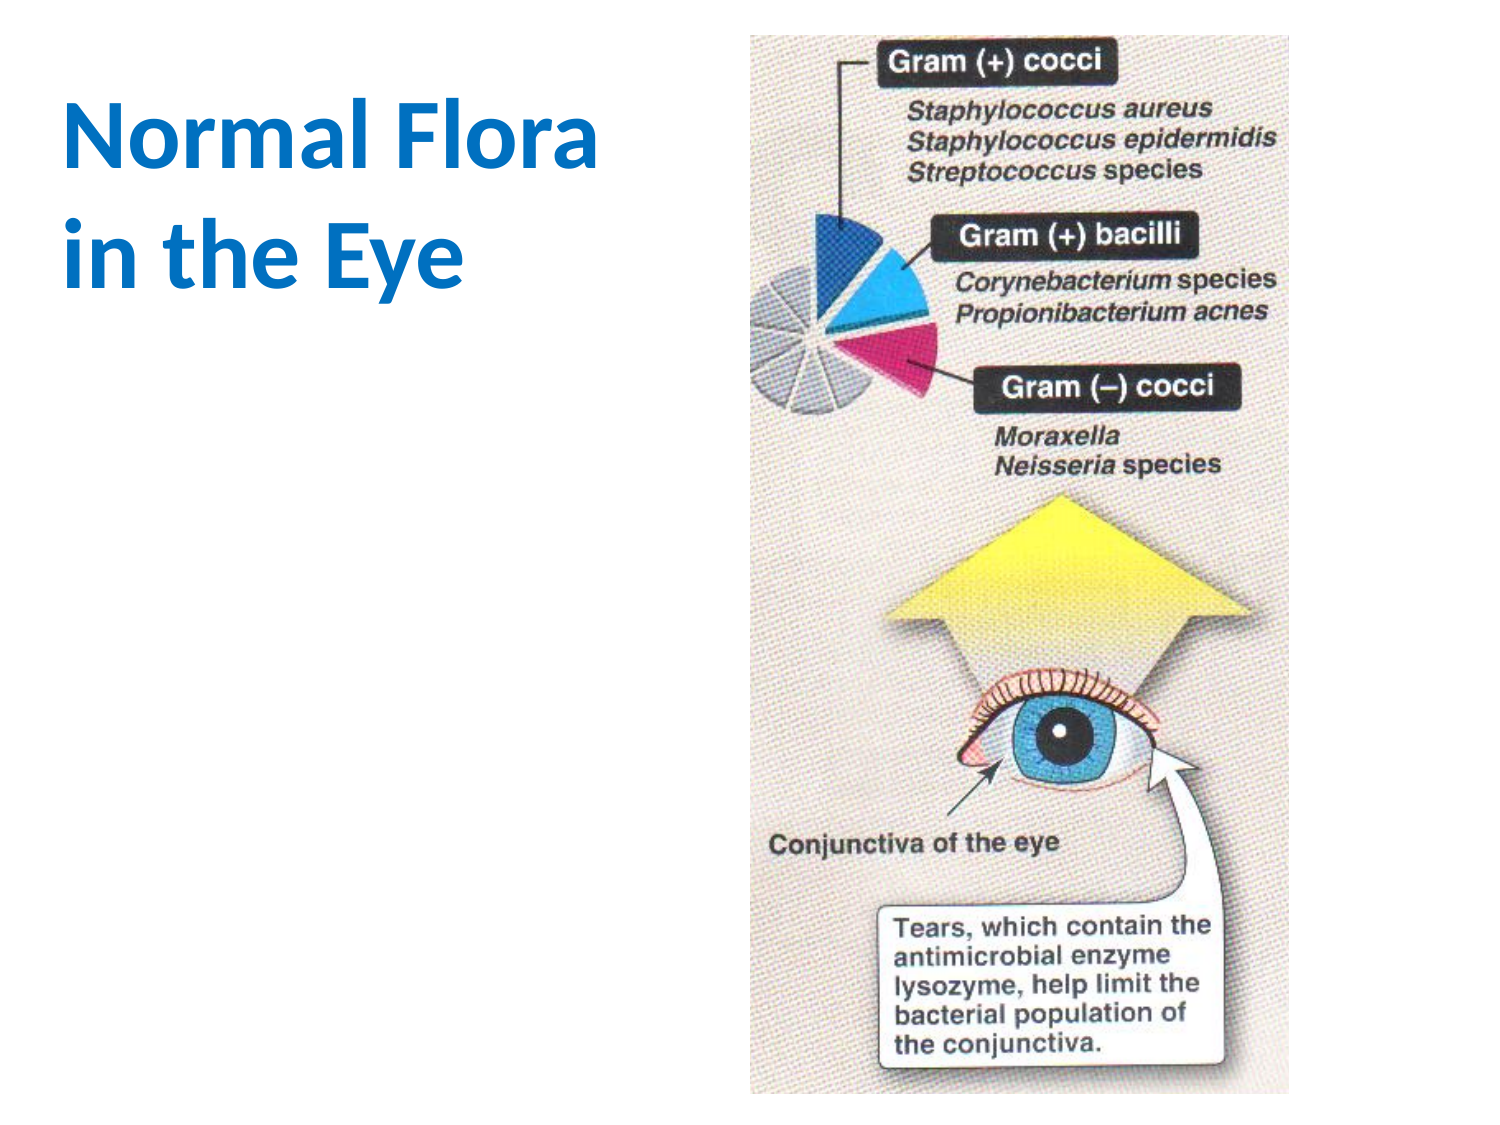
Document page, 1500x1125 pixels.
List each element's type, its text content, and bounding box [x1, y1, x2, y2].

title Normal Flora in the Eye [46, 70, 633, 317]
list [749, 34, 1290, 1095]
